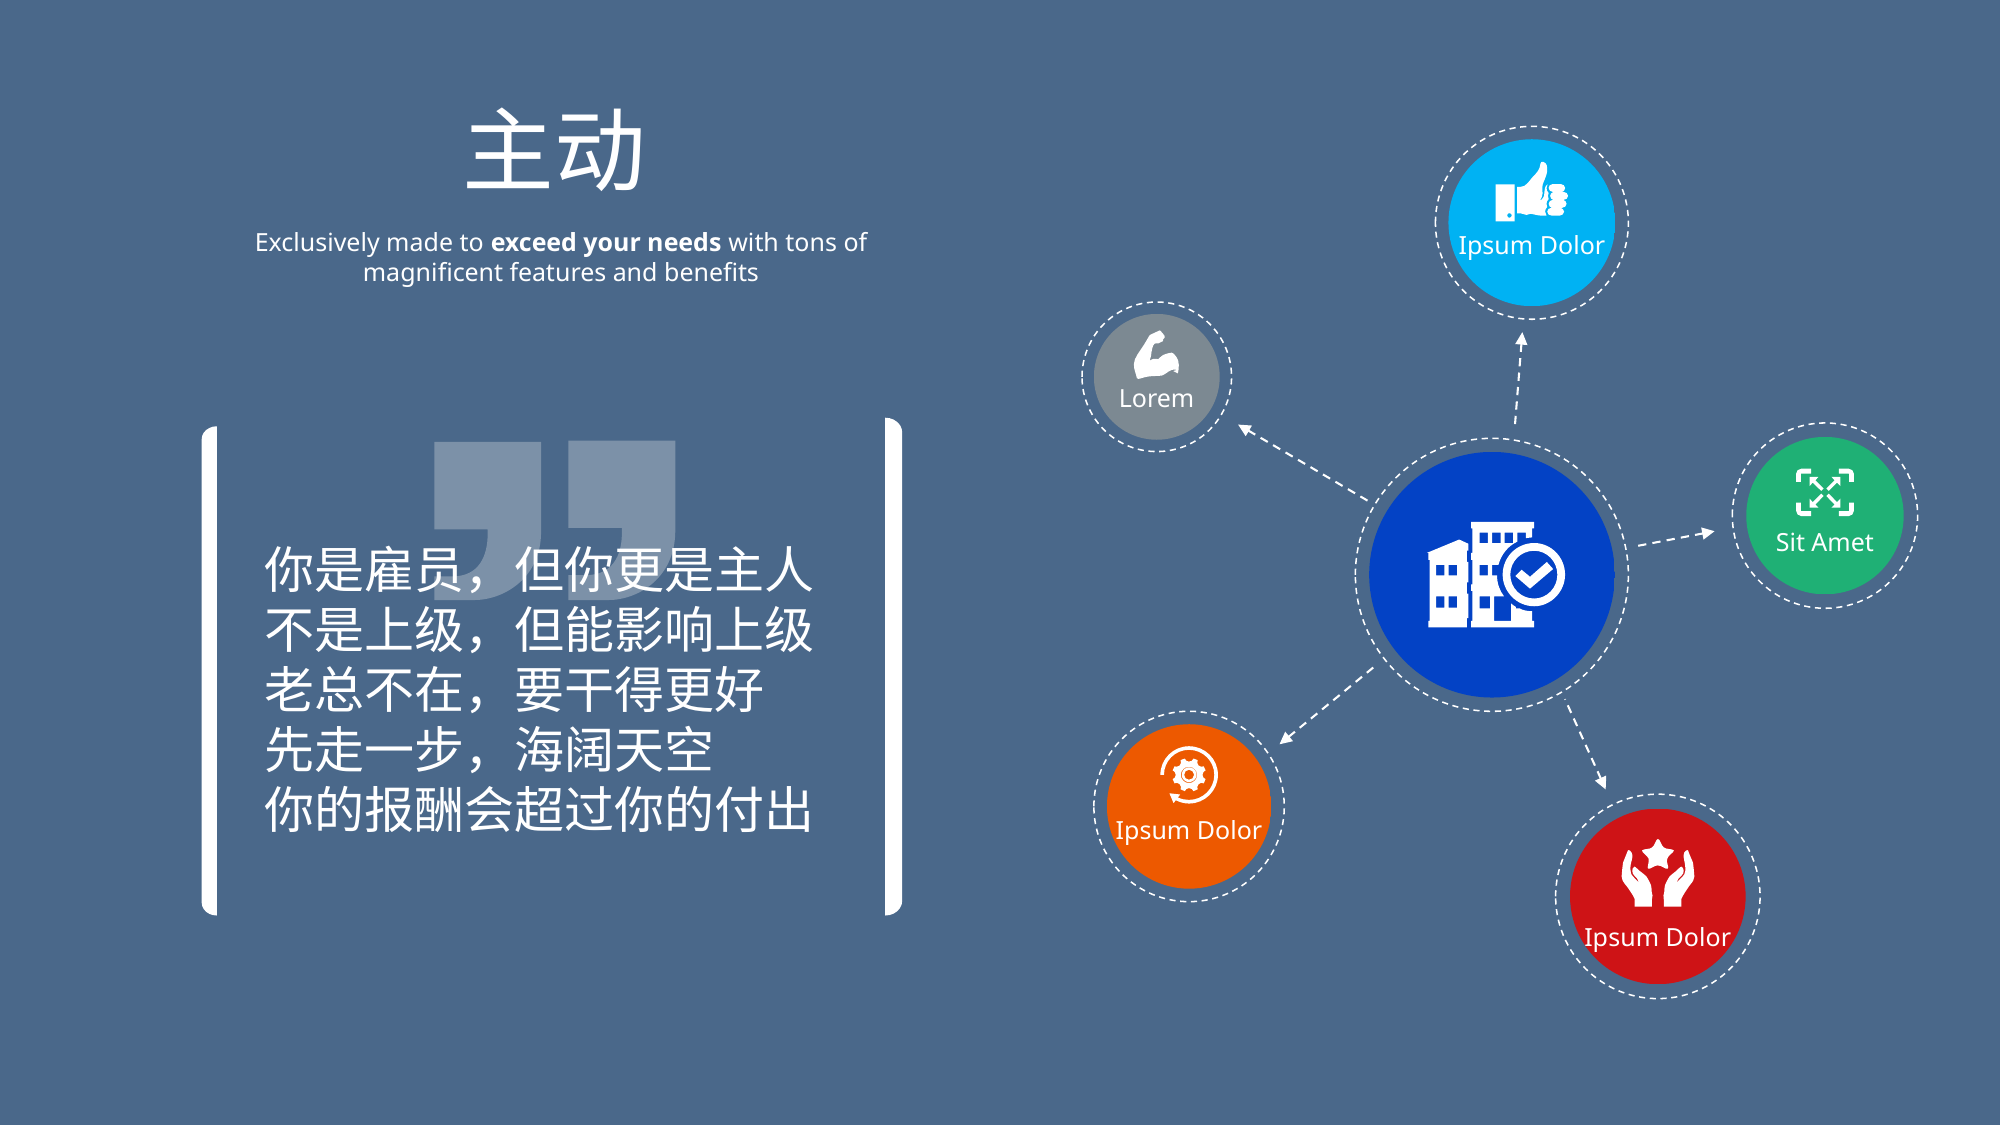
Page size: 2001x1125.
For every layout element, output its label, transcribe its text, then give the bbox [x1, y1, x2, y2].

text_box [1133, 330, 1179, 379]
text_box [1796, 502, 1812, 517]
text_box [1731, 421, 1919, 610]
text_box [1517, 161, 1569, 216]
text_box [1160, 746, 1218, 804]
text_box [1809, 493, 1824, 508]
text_box [1434, 125, 1630, 321]
text_box [1471, 521, 1535, 628]
text_box [1576, 958, 1740, 1000]
text_box [1838, 502, 1854, 517]
text_box [1502, 543, 1566, 607]
text_box [1426, 539, 1469, 628]
text_box [1621, 850, 1653, 907]
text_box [1279, 664, 1378, 745]
text_box [1554, 793, 1762, 954]
text_box [1354, 437, 1630, 713]
text_box [1826, 493, 1841, 508]
text_box Ipsum Dolor [1446, 223, 1618, 266]
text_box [1514, 332, 1523, 425]
text_box [1092, 710, 1286, 850]
text_box [1663, 850, 1695, 907]
text_box [1796, 468, 1812, 482]
text_box [1809, 476, 1824, 491]
text_box Lorem [1107, 376, 1207, 419]
text_box [1080, 300, 1233, 453]
text_box [1495, 184, 1515, 222]
text_box [885, 846, 903, 917]
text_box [1632, 531, 1715, 547]
text_box 你是雇员，但你更是主人 不是上级，但能影响上级 老总不在，要干得更好 先走一步，海阔天空 你的报酬会超过你的付出 [249, 531, 1045, 846]
text_box [885, 417, 903, 531]
text_box Sit Amet [1763, 520, 1886, 562]
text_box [1565, 699, 1606, 790]
text_box [1838, 468, 1854, 482]
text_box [1238, 424, 1369, 502]
text_box [1103, 851, 1274, 903]
text_box [1826, 476, 1841, 491]
text_box [201, 425, 217, 917]
list Exclusively made to exceed your needs with tons of magnificent features and benefits [177, 220, 945, 871]
text_box Ipsum Dolor [1103, 808, 1275, 851]
text_box [1642, 838, 1674, 869]
title 主动 [170, 47, 939, 263]
text_box Ipsum Dolor [1572, 915, 1744, 958]
